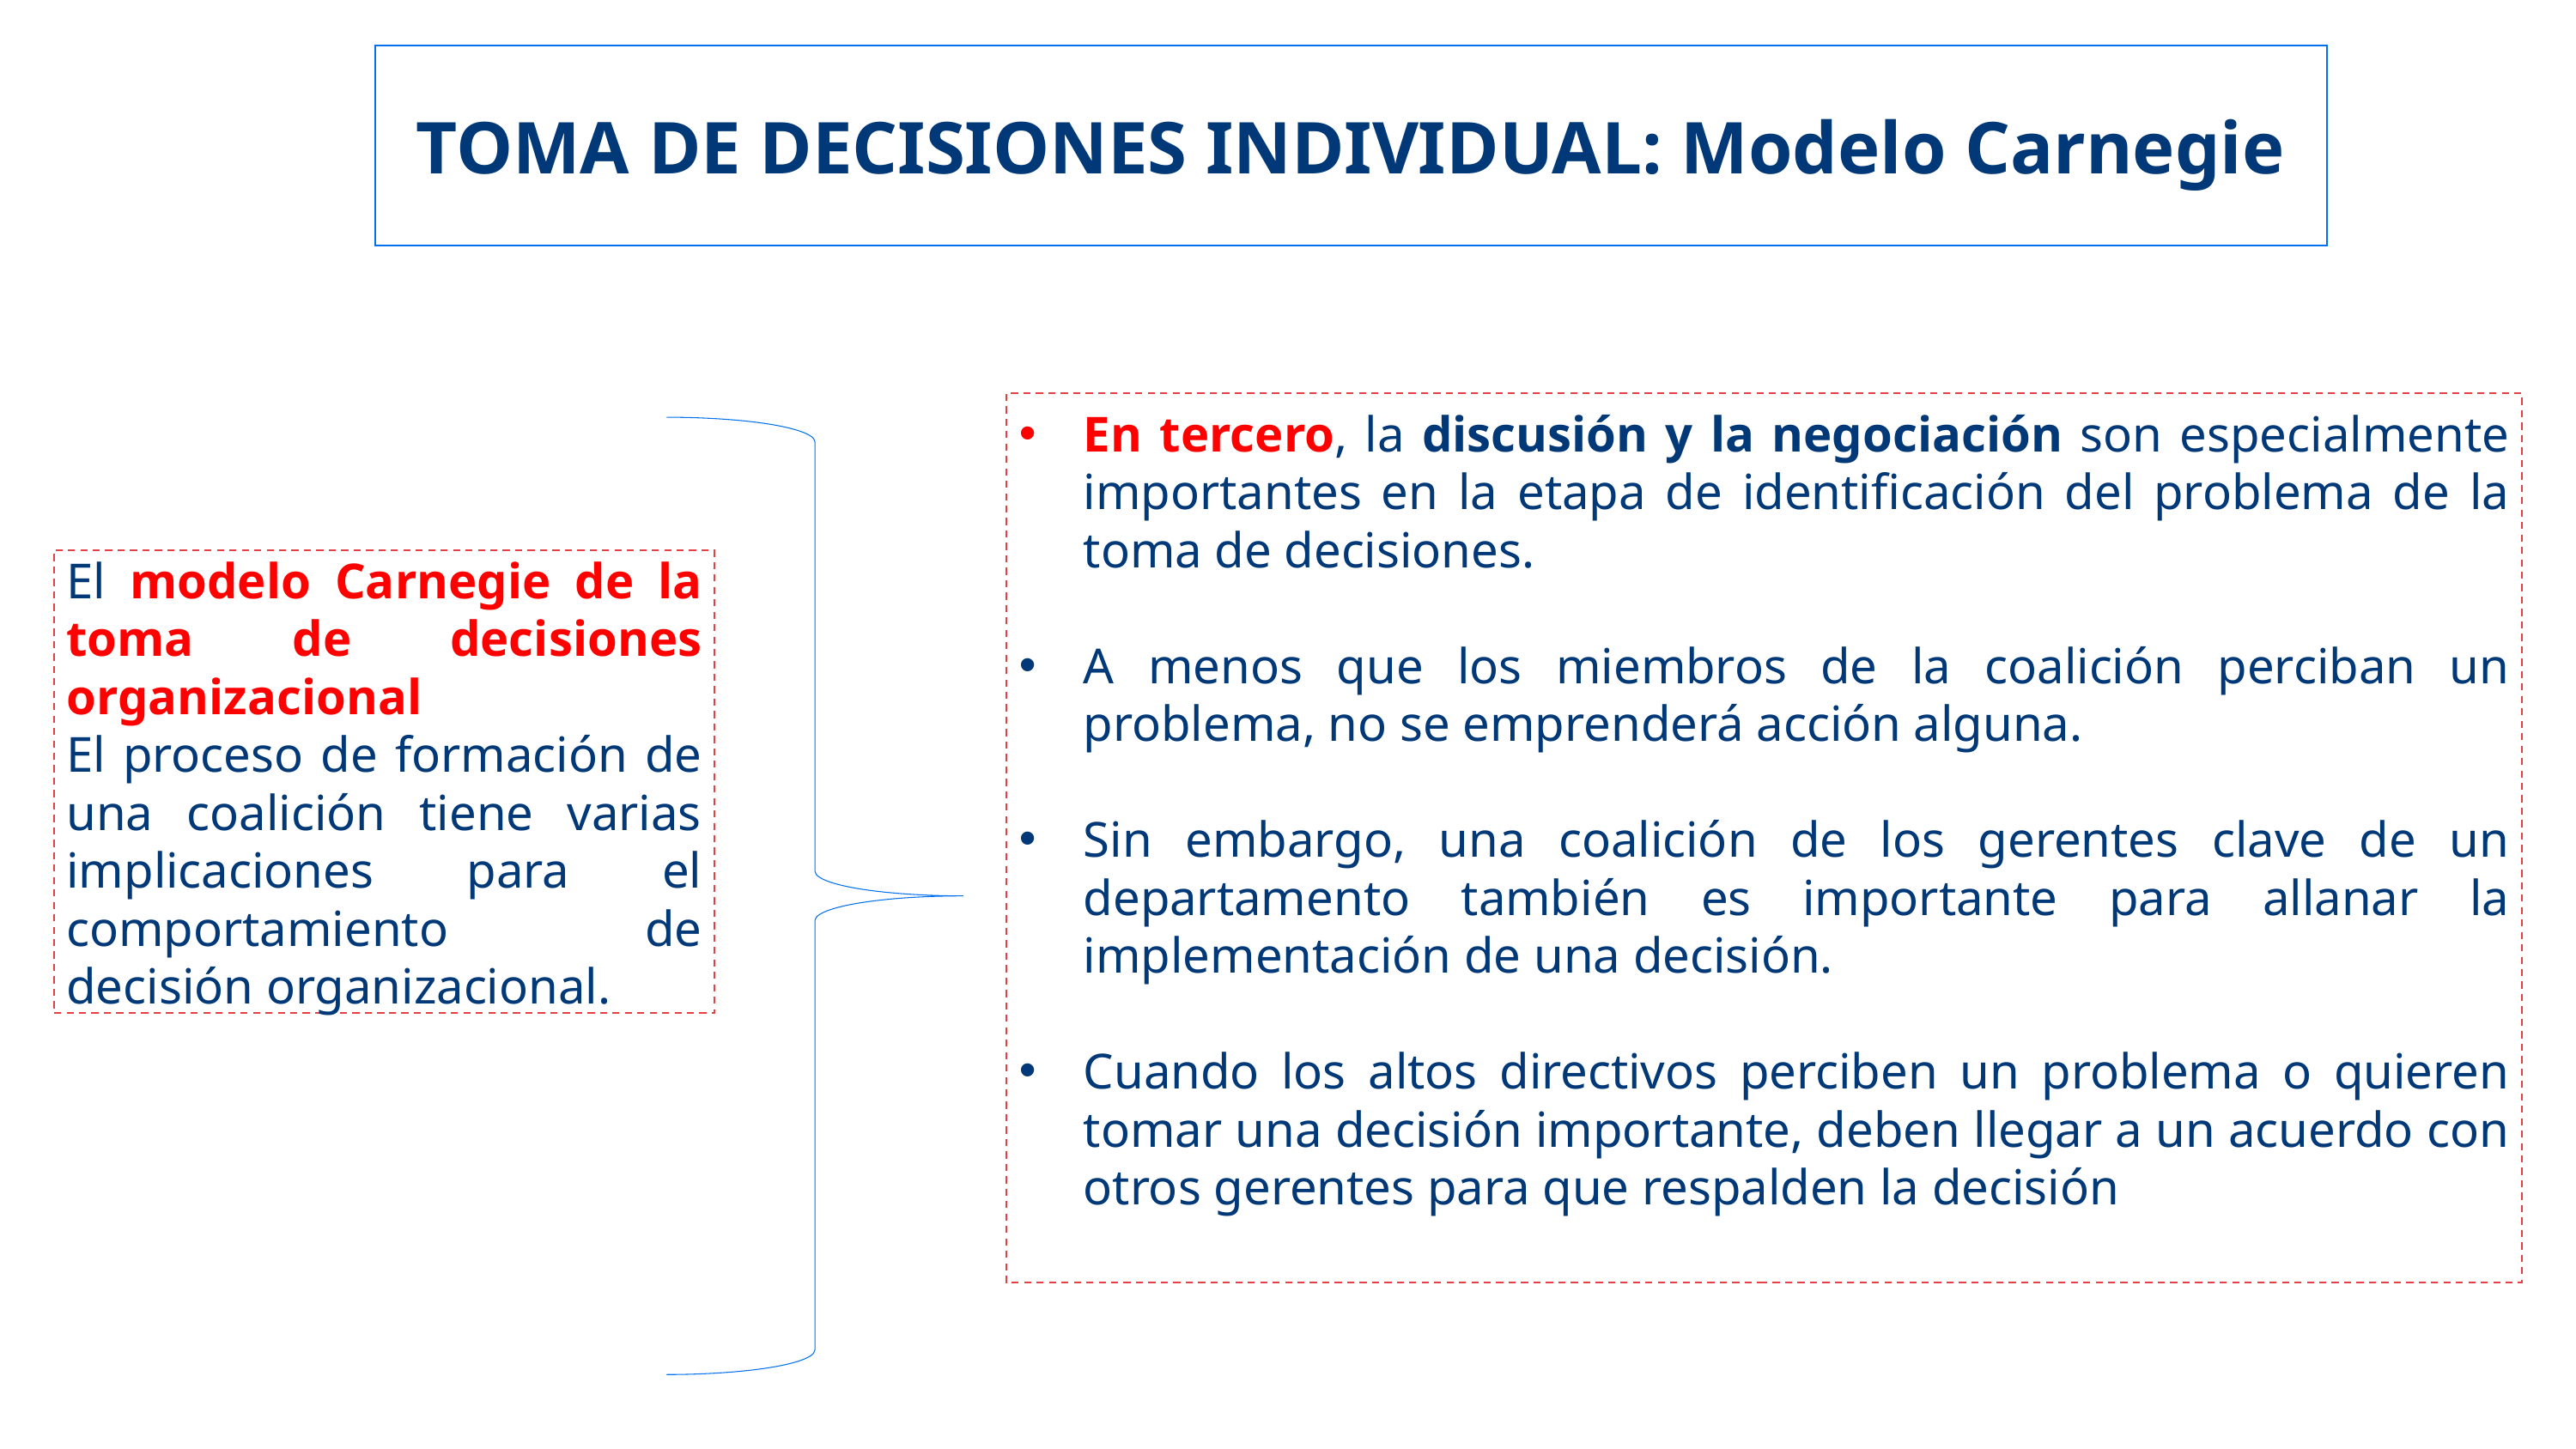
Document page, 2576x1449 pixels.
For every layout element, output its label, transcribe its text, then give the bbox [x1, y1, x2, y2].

text_box [666, 416, 963, 1375]
text_box En tercero, la discusión y la negociación son especialmente importantes en la etapa de identificación del problema de la toma de decisiones. A menos que los miembros de la coalición perciban un problema, no se emprenderá acción alguna. Sin embargo, una coalición de los gerentes clave de un departamento también es importante para allanar la implementación de una decisión. Cuando los altos directivos perciben un problema o quieren tomar una decisión importante, deben llegar a un acuerdo con otros gerentes para que respalden la decisión [1005, 393, 2523, 1283]
text_box TOMA DE DECISIONES INDIVIDUAL: Modelo Carnegie [374, 45, 2328, 246]
text_box El modelo Carnegie de la toma de decisiones organizacional El proceso de formación de una coalición tiene varias implicaciones para el comportamiento de decisión organizacional. [53, 550, 666, 1014]
